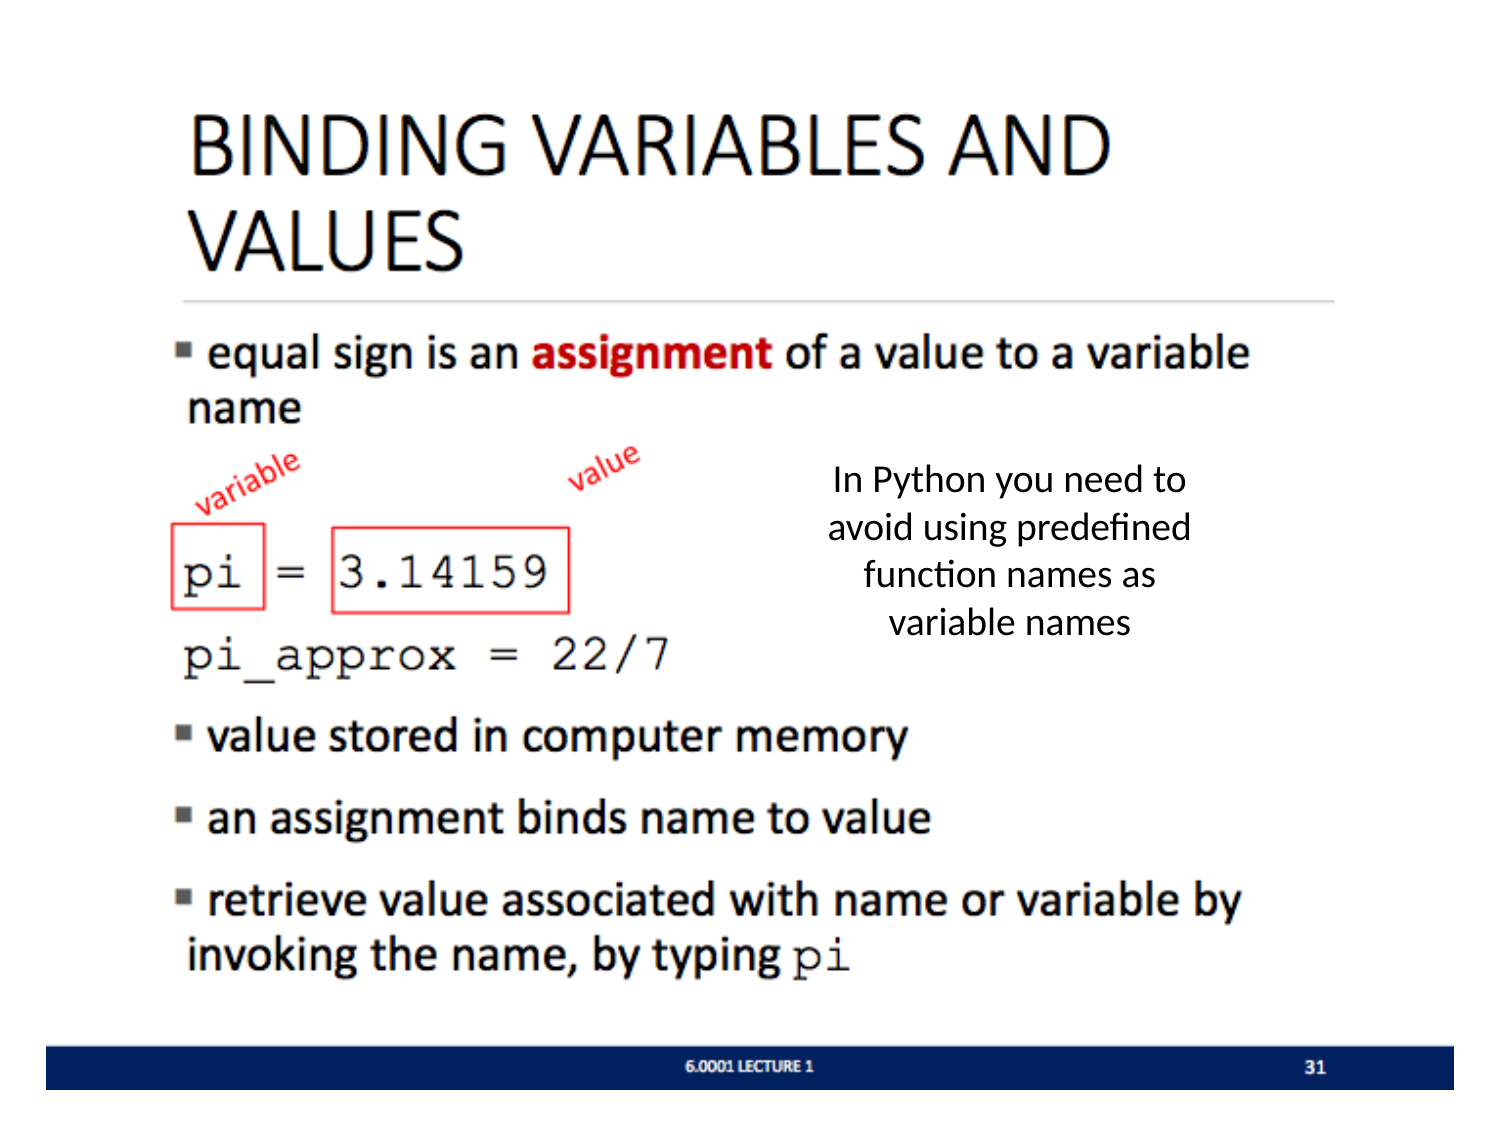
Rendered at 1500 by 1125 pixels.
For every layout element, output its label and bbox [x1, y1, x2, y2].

picture [46, 34, 1454, 1091]
